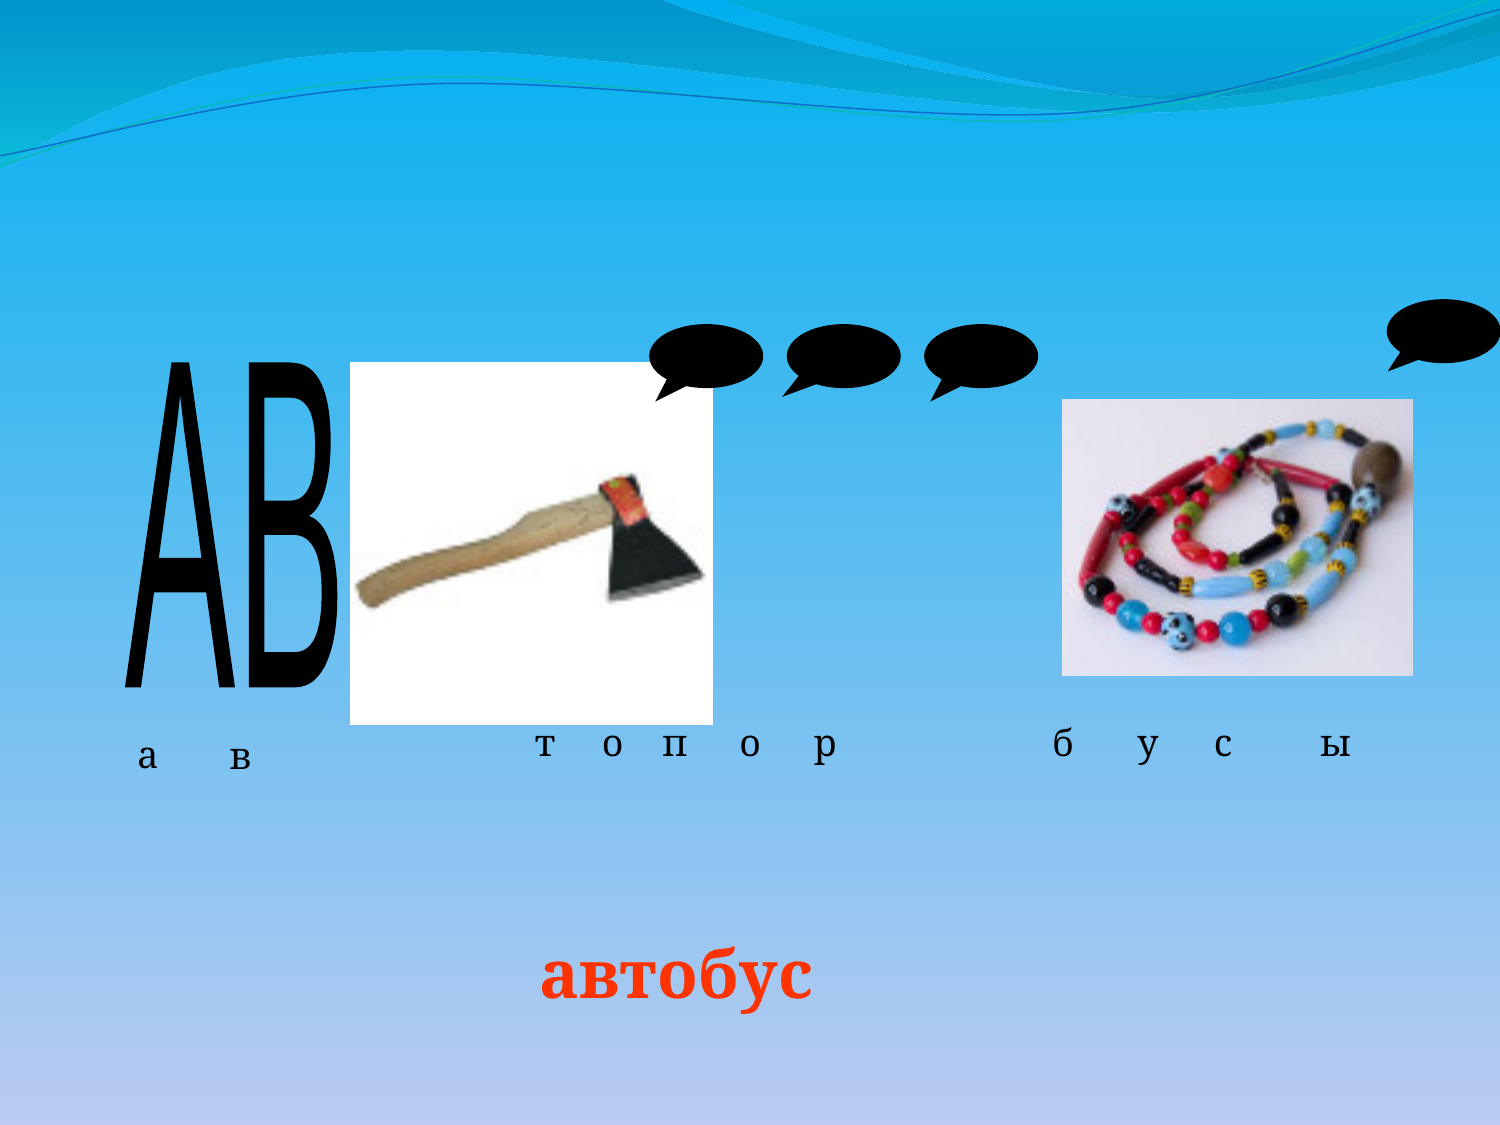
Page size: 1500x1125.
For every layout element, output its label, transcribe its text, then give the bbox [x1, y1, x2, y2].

text_box в [214, 724, 267, 785]
picture [1062, 399, 1413, 676]
picture [349, 362, 713, 726]
text_box б [1037, 711, 1089, 772]
text_box [784, 324, 901, 396]
text_box [649, 324, 763, 387]
text_box т [520, 738, 571, 772]
text_box о [724, 711, 776, 772]
text_box [924, 324, 1038, 400]
text_box у [1122, 711, 1174, 772]
text_box с [1198, 711, 1248, 772]
text_box [1387, 299, 1500, 370]
text_box п [647, 738, 703, 772]
text_box о [587, 738, 639, 772]
text_box р [799, 711, 852, 772]
text_box а [122, 723, 174, 784]
text_box ы [1305, 711, 1366, 772]
text_box автобус [525, 924, 829, 1020]
